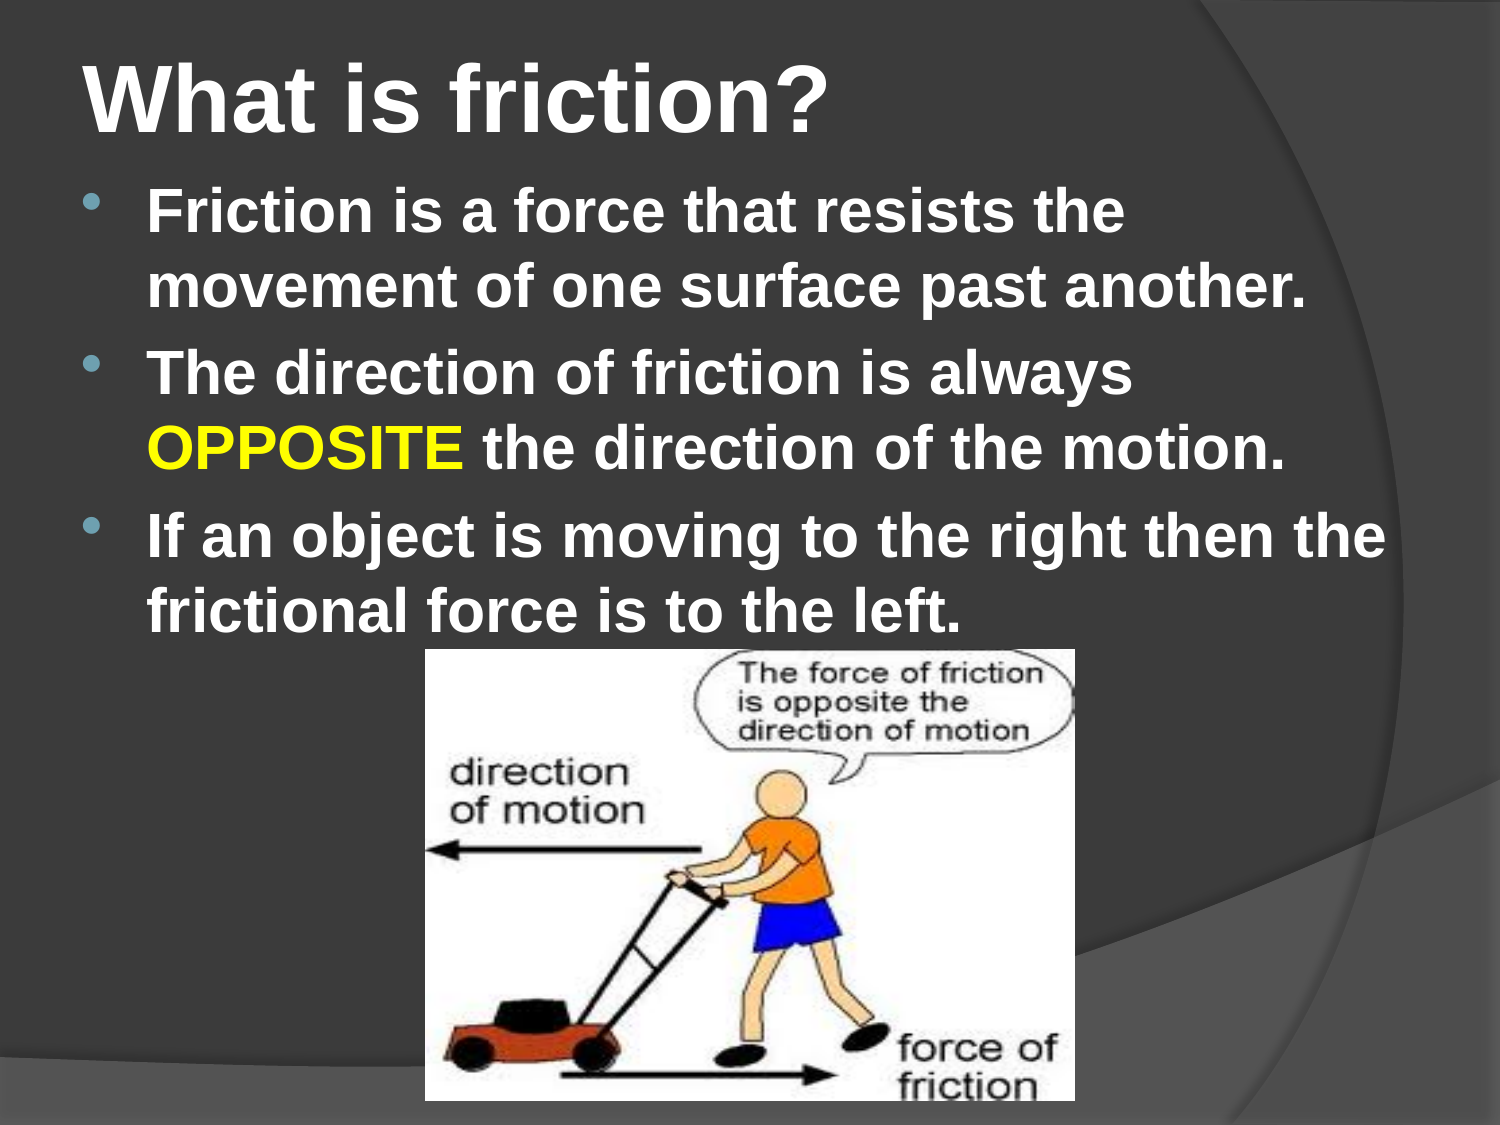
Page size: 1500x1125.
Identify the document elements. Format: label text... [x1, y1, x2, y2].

picture [424, 649, 1076, 1102]
title What is friction? [75, 0, 1300, 162]
list Friction is a force that resists the movement of one surface past another. The direction of friction is always OPPOSITE the direction of the motion. If an object is moving to the right then the frictional force is to the left. [62, 162, 1463, 813]
